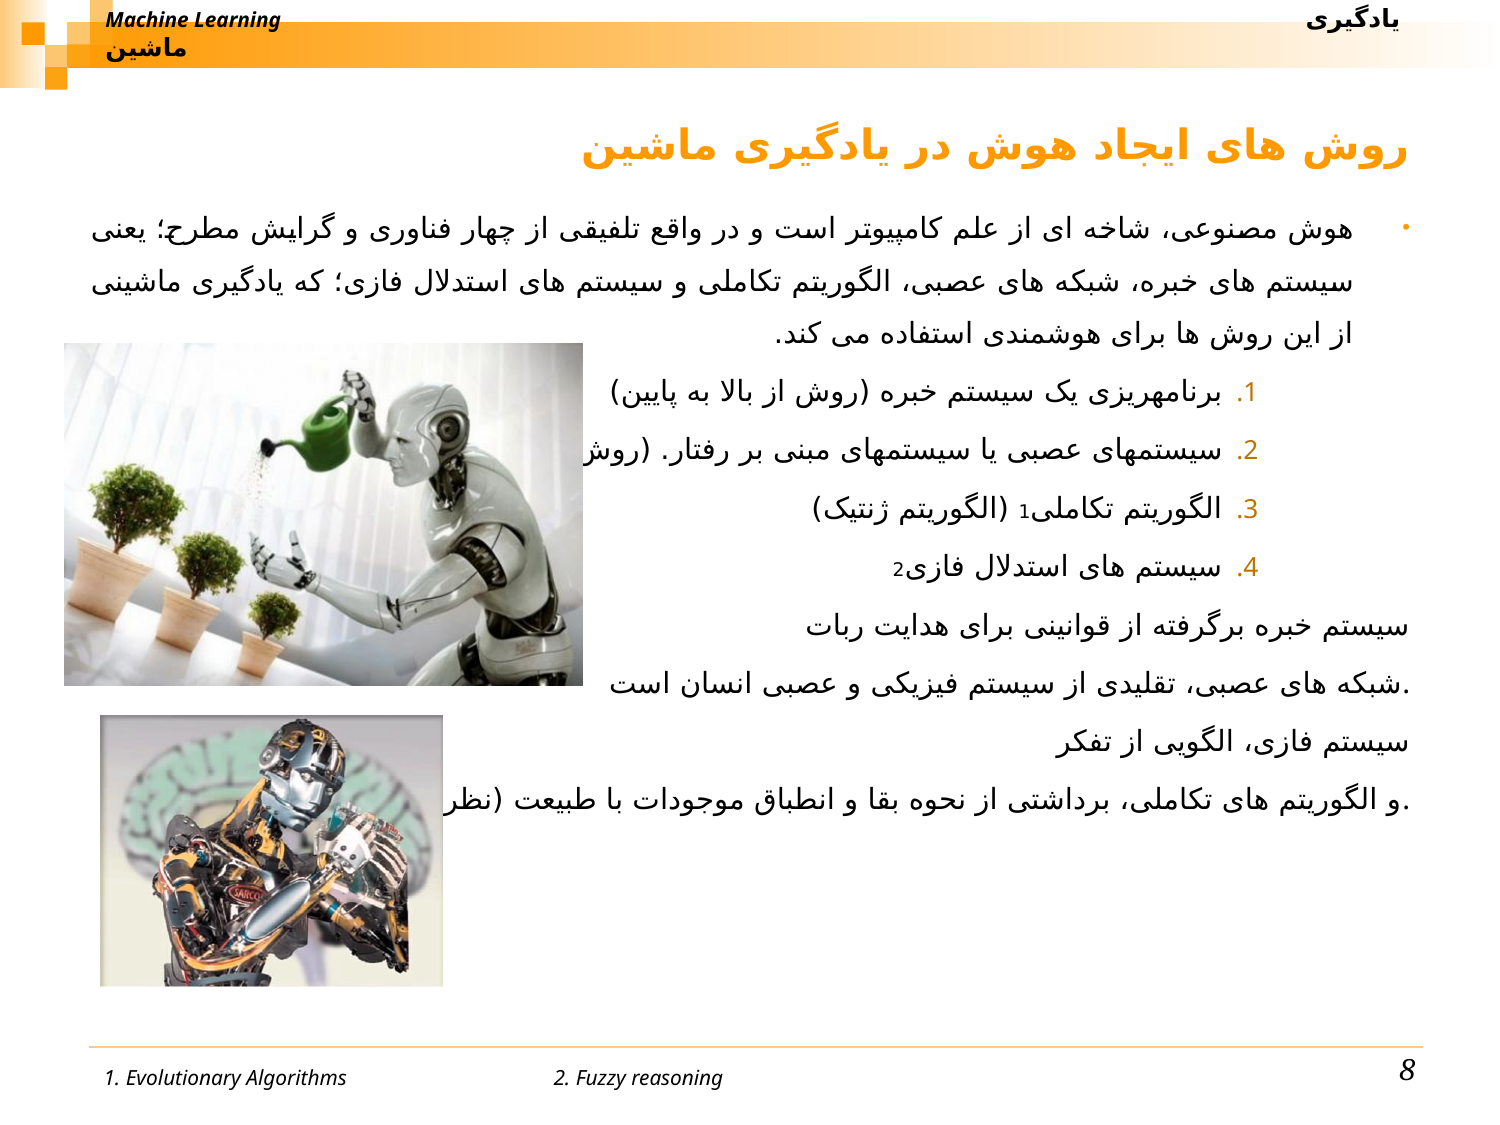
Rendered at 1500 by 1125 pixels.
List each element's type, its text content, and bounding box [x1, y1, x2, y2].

footer 1. Evolutionary Algorithms 2. Fuzzy reasoning [88, 1053, 1424, 1098]
slide_number 8 [1080, 1023, 1431, 1099]
text_box Machine Learning یادگیری ماشین [90, 22, 1471, 70]
picture [100, 715, 444, 987]
list هوش مصنوعی، شاخه ای از علم کامپیوتر است و در واقع تلفیقی از چهار فناوری و گرایش مطرح؛ یعنی سیستم های خبره، شبکه های عصبی، الگوریتم تکاملی و سیستم های استدلال فازی؛ که یادگیری ماشینی از این روش ها برای هوشمندی استفاده می کند. برنامه­ريزی يک سيستم خبره (روش از بالا به پايين) سيستم­های عصبی يا سيستم­های مبنی بر رفتار. (روش از پايين به بالا) الگوریتم تکاملی1 (الگوریتم ژنتیک) سیستم های استدلال فازی2 سیستم خبره برگرفته از قوانینی برای هدایت ربات شبکه های عصبی، تقلیدی از سیستم فیزیکی و عصبی انسان است. سیستم فازی، الگویی از تفکر و الگوریتم های تکاملی، برداشتی از نحوه بقا و انطباق موجودات با طبیعت (نظریه ی داروینی) است. [75, 185, 1425, 1012]
picture [64, 343, 583, 687]
text_box روش های ایجاد هوش در یادگیری ماشین [74, 101, 1425, 185]
